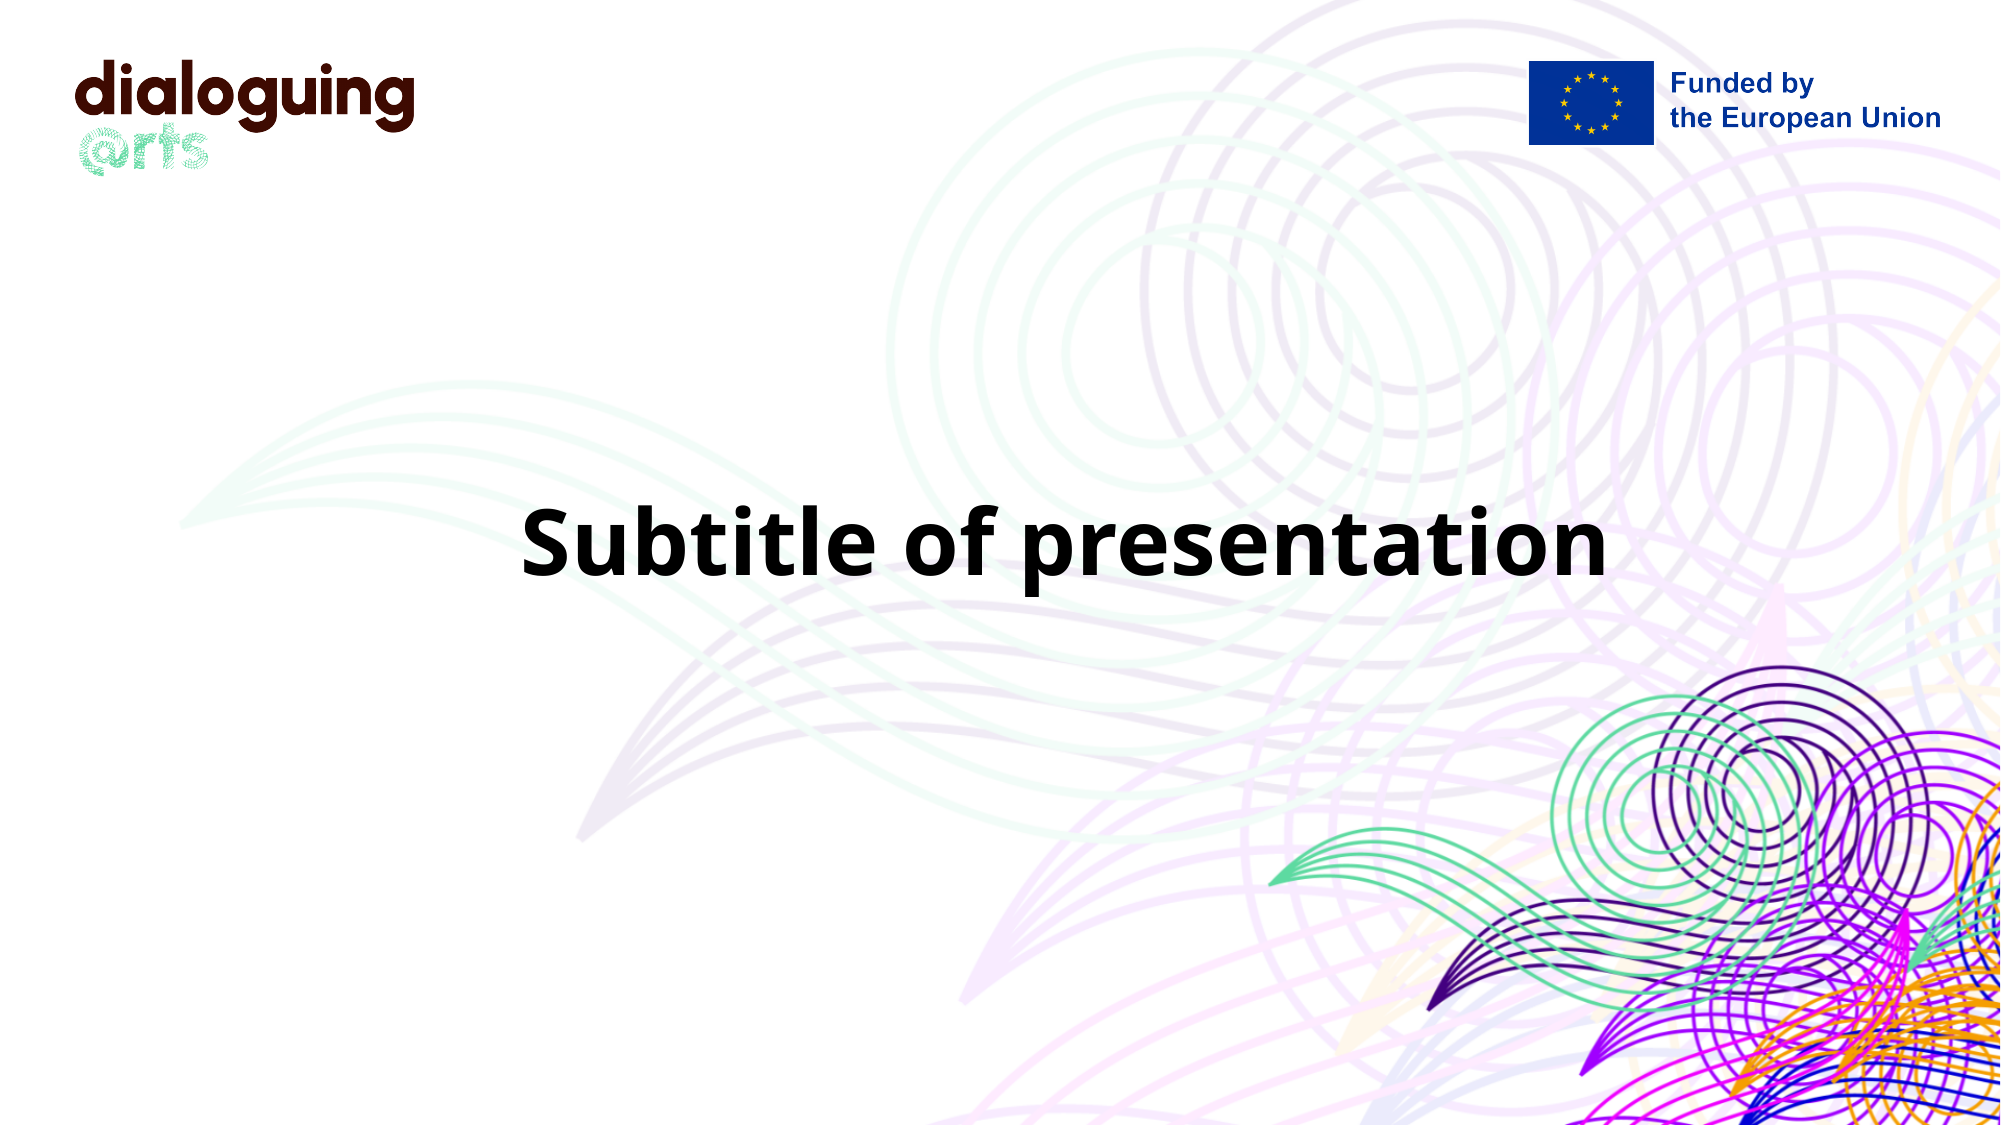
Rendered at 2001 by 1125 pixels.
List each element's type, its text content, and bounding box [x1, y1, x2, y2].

text_box Subtitle of presentation [505, 488, 2000, 747]
picture [0, 0, 2001, 1125]
